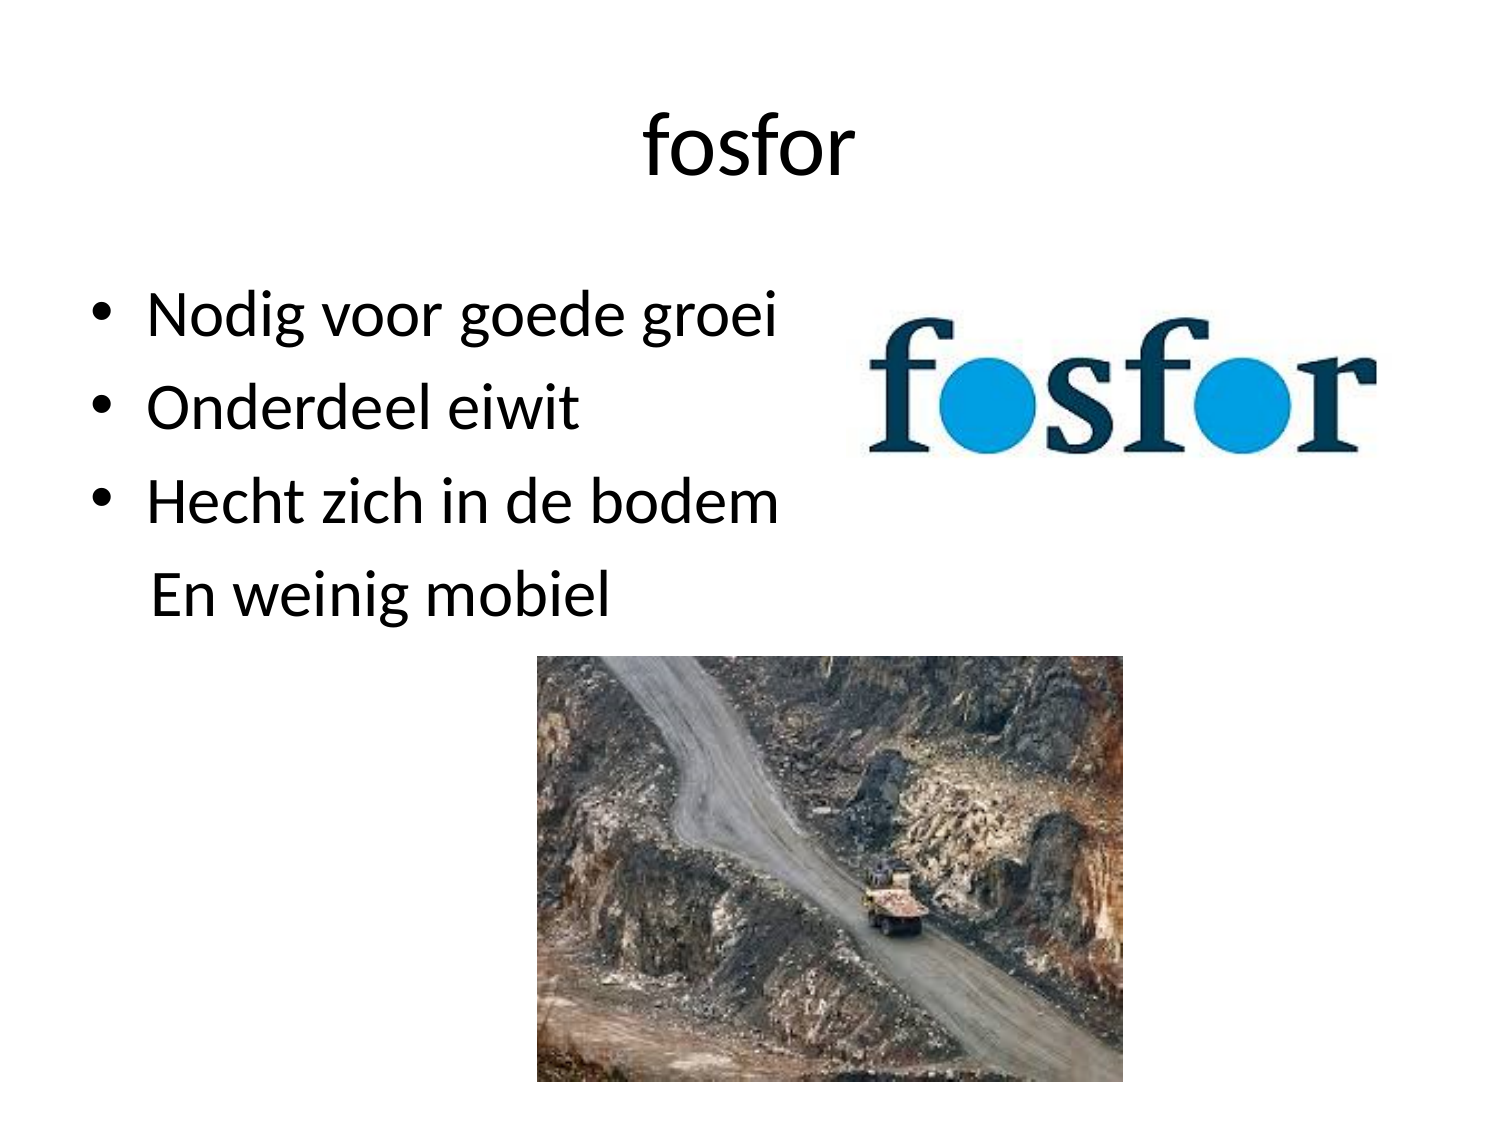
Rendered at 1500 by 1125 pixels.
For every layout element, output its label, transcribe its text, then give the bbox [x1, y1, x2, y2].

list Nodig voor goede groei Onderdeel eiwit Hecht zich in de bodem En weinig mobiel [75, 262, 1425, 1005]
title fosfor [75, 45, 1425, 233]
picture [537, 281, 1399, 1082]
